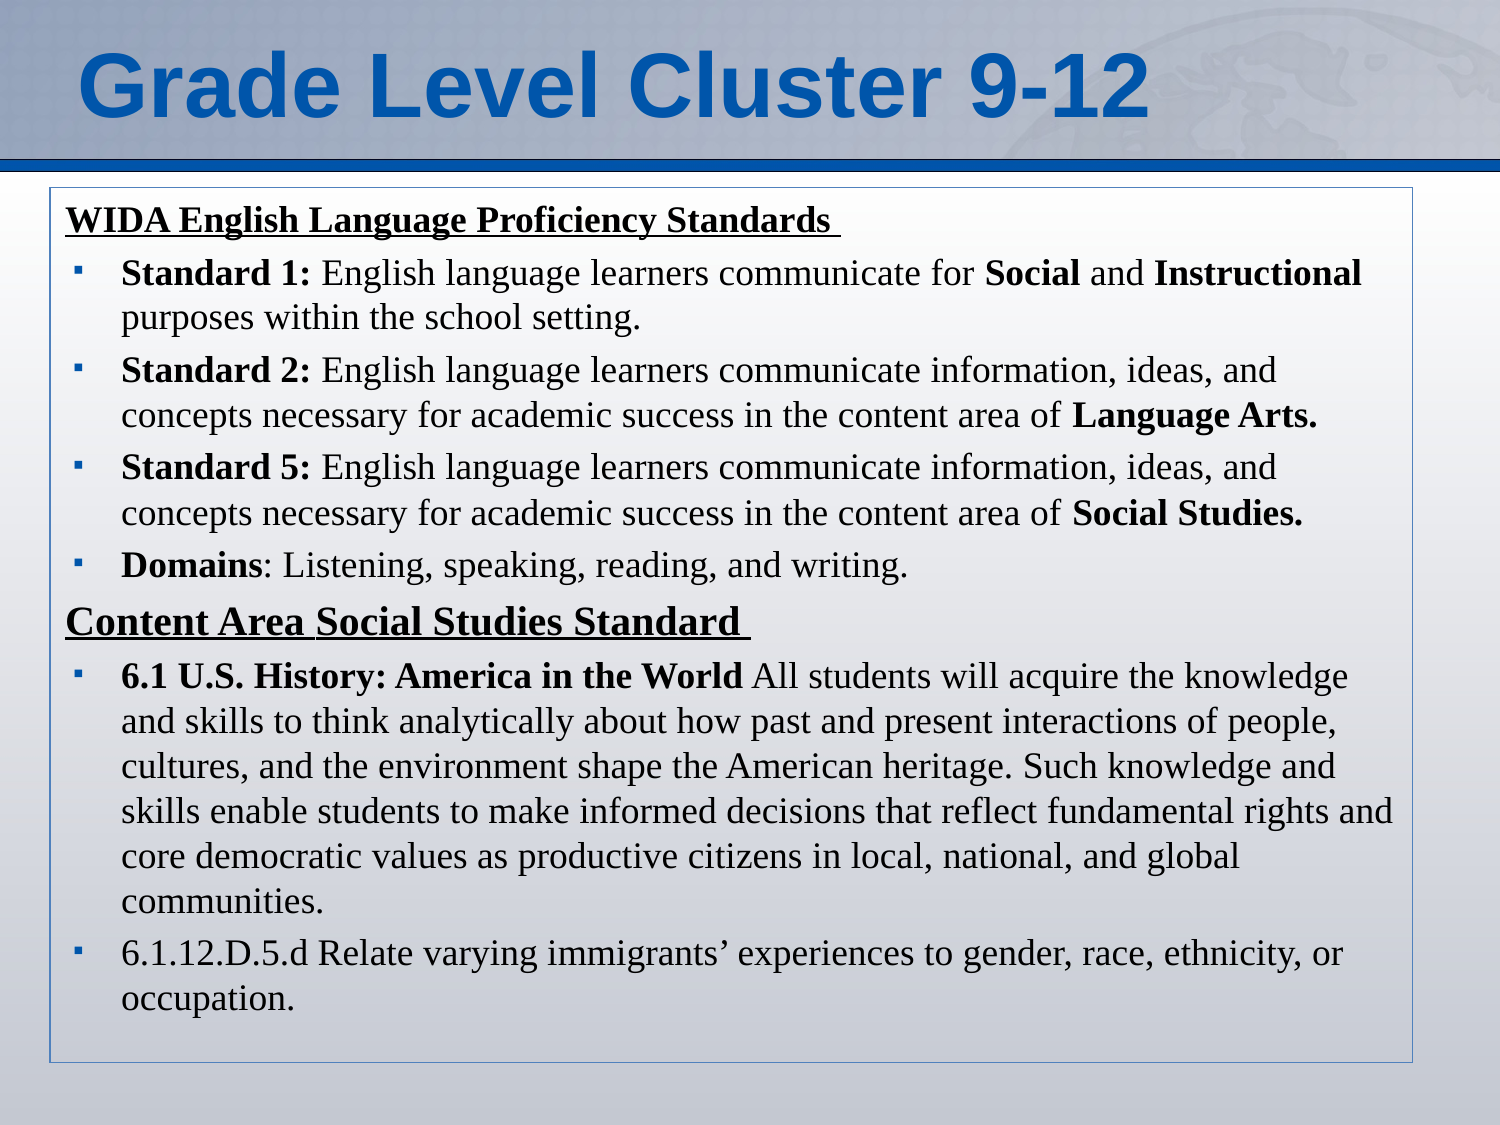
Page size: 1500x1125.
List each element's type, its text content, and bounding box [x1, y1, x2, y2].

list WIDA English Language Proficiency Standards Standard 1: English language learners communicate for Social and Instructional purposes within the school setting. Standard 2: English language learners communicate information, ideas, and concepts necessary for academic success in the content area of Language Arts. Standard 5: English language learners communicate information, ideas, and concepts necessary for academic success in the content area of Social Studies. Domains: Listening, speaking, reading, and writing. Content Area Social Studies Standard 6.1 U.S. History: America in the World All students will acquire the knowledge and skills to think analytically about how past and present interactions of people, cultures, and the environment shape the American heritage. Such knowledge and skills enable students to make informed decisions that reflect fundamental rights and core democratic values as productive citizens in local, national, and global communities. 6.1.12.D.5.d Relate varying immigrants’ experiences to gender, race, ethnicity, or occupation. [49, 187, 1413, 1063]
picture [0, 0, 1500, 1125]
title Grade Level Cluster 9-12 [62, 0, 1413, 176]
